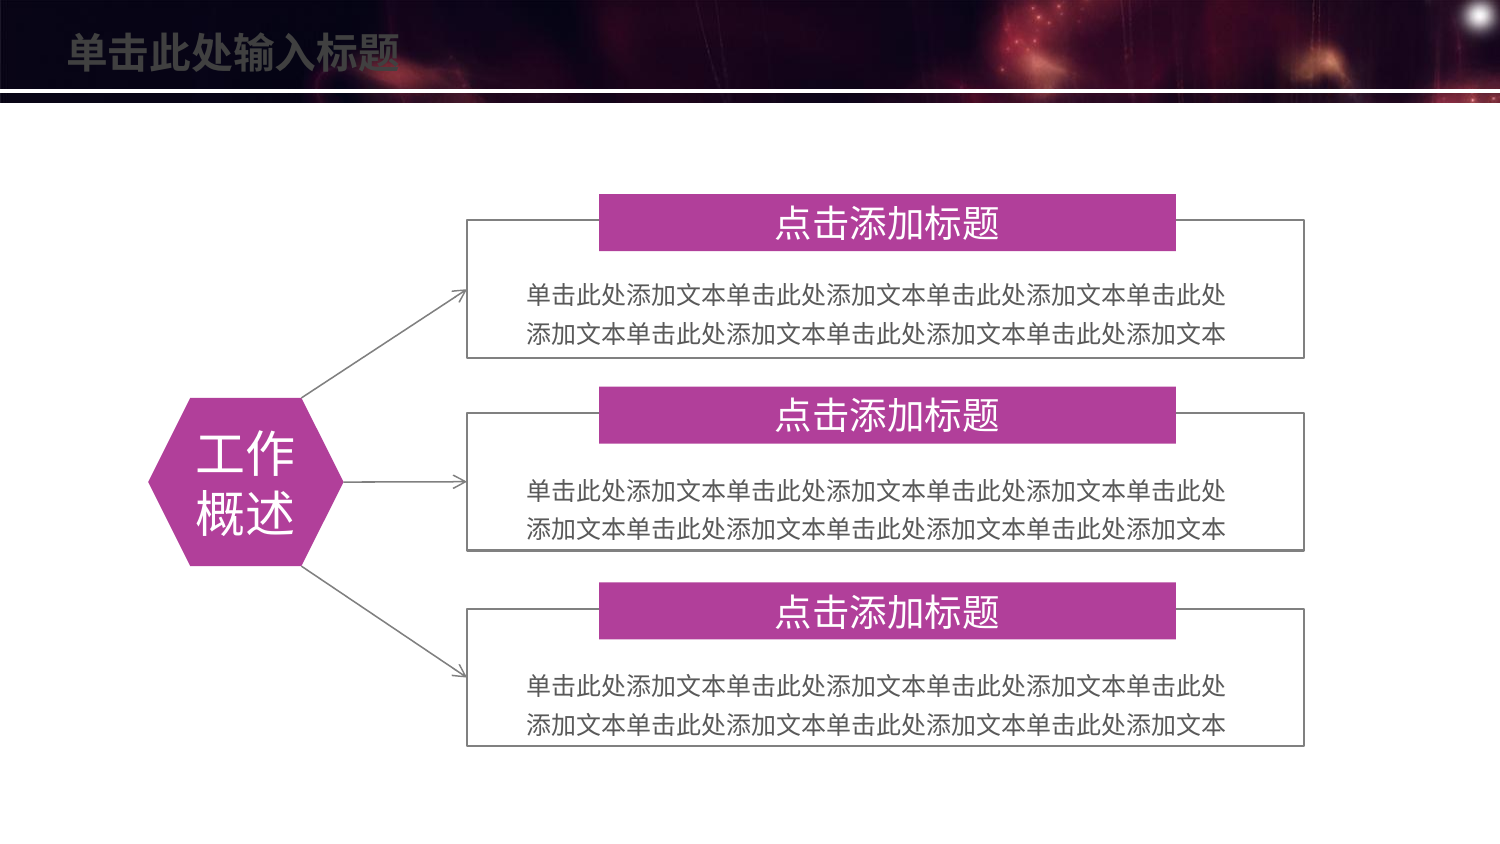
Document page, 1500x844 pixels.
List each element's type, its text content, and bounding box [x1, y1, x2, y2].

text_box 工作概述 [146, 395, 346, 569]
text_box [301, 565, 468, 678]
text_box 单击此处输入标题 [51, 9, 443, 85]
text_box [465, 411, 1306, 553]
text_box [465, 218, 1306, 360]
text_box [465, 607, 1306, 748]
text_box 单击此处添加文本单击此处添加文本单击此处添加文本单击此处添加文本单击此处添加文本单击此处添加文本单击此处添加文本 [515, 264, 1260, 354]
text_box 单击此处添加文本单击此处添加文本单击此处添加文本单击此处添加文本单击此处添加文本单击此处添加文本单击此处添加文本 [515, 460, 1260, 550]
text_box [301, 288, 468, 399]
text_box 单击此处添加文本单击此处添加文本单击此处添加文本单击此处添加文本单击此处添加文本单击此处添加文本单击此处添加文本 [515, 656, 1260, 746]
picture [0, 93, 1500, 103]
text_box 点击添加标题 [597, 192, 1178, 253]
text_box 点击添加标题 [597, 580, 1178, 642]
picture [0, 0, 1500, 89]
text_box 点击添加标题 [597, 384, 1178, 446]
